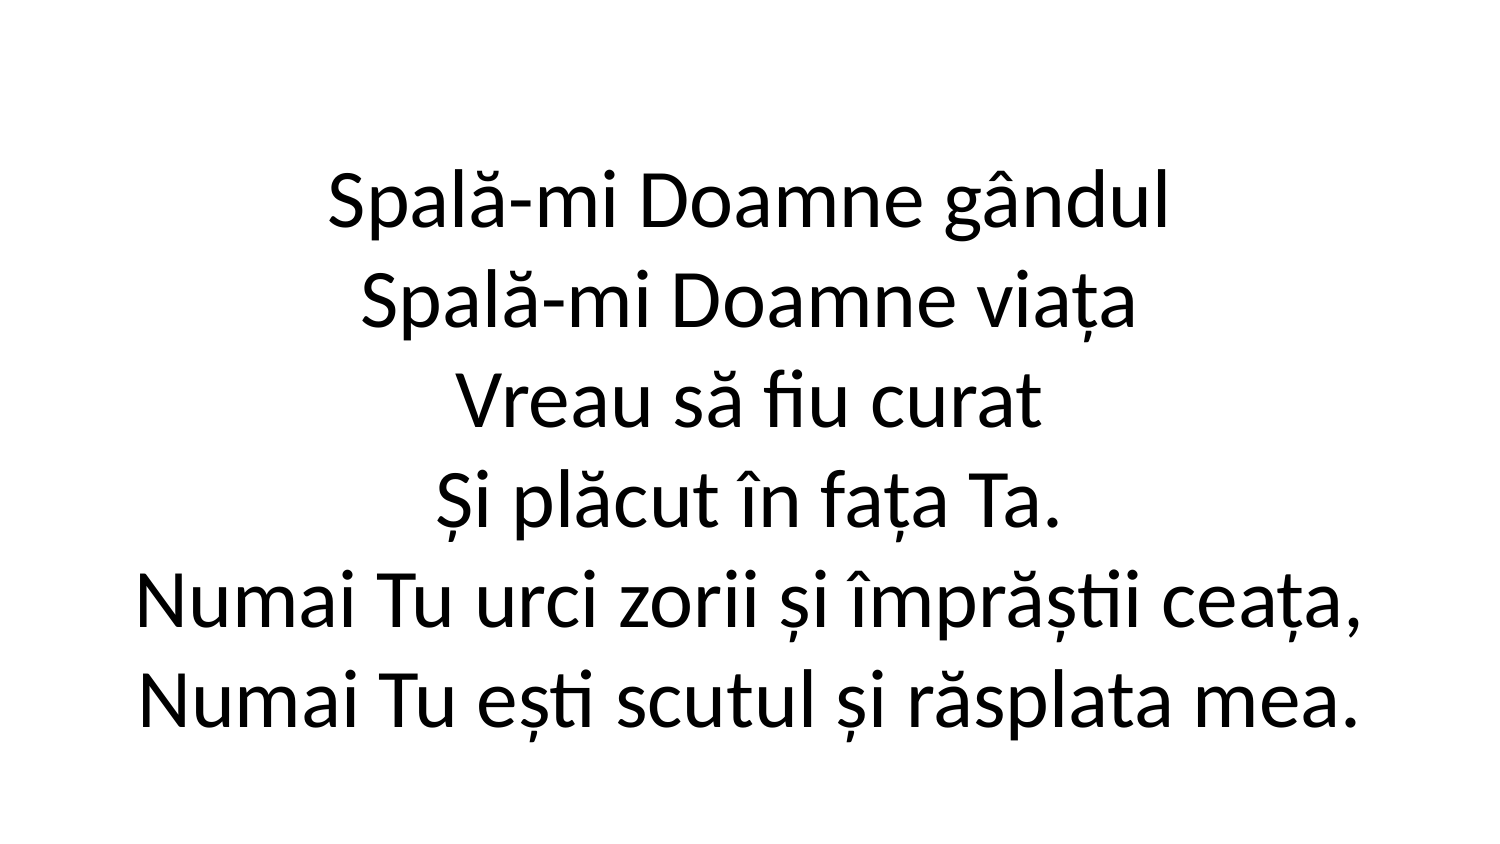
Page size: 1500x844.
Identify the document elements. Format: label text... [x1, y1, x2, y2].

text_box Spală-mi Doamne gândul Spală-mi Doamne viața Vreau să fiu curat Și plăcut în fața Ta. Numai Tu urci zorii și împrăștii ceața, Numai Tu ești scutul și răsplata mea. [119, 92, 1381, 752]
